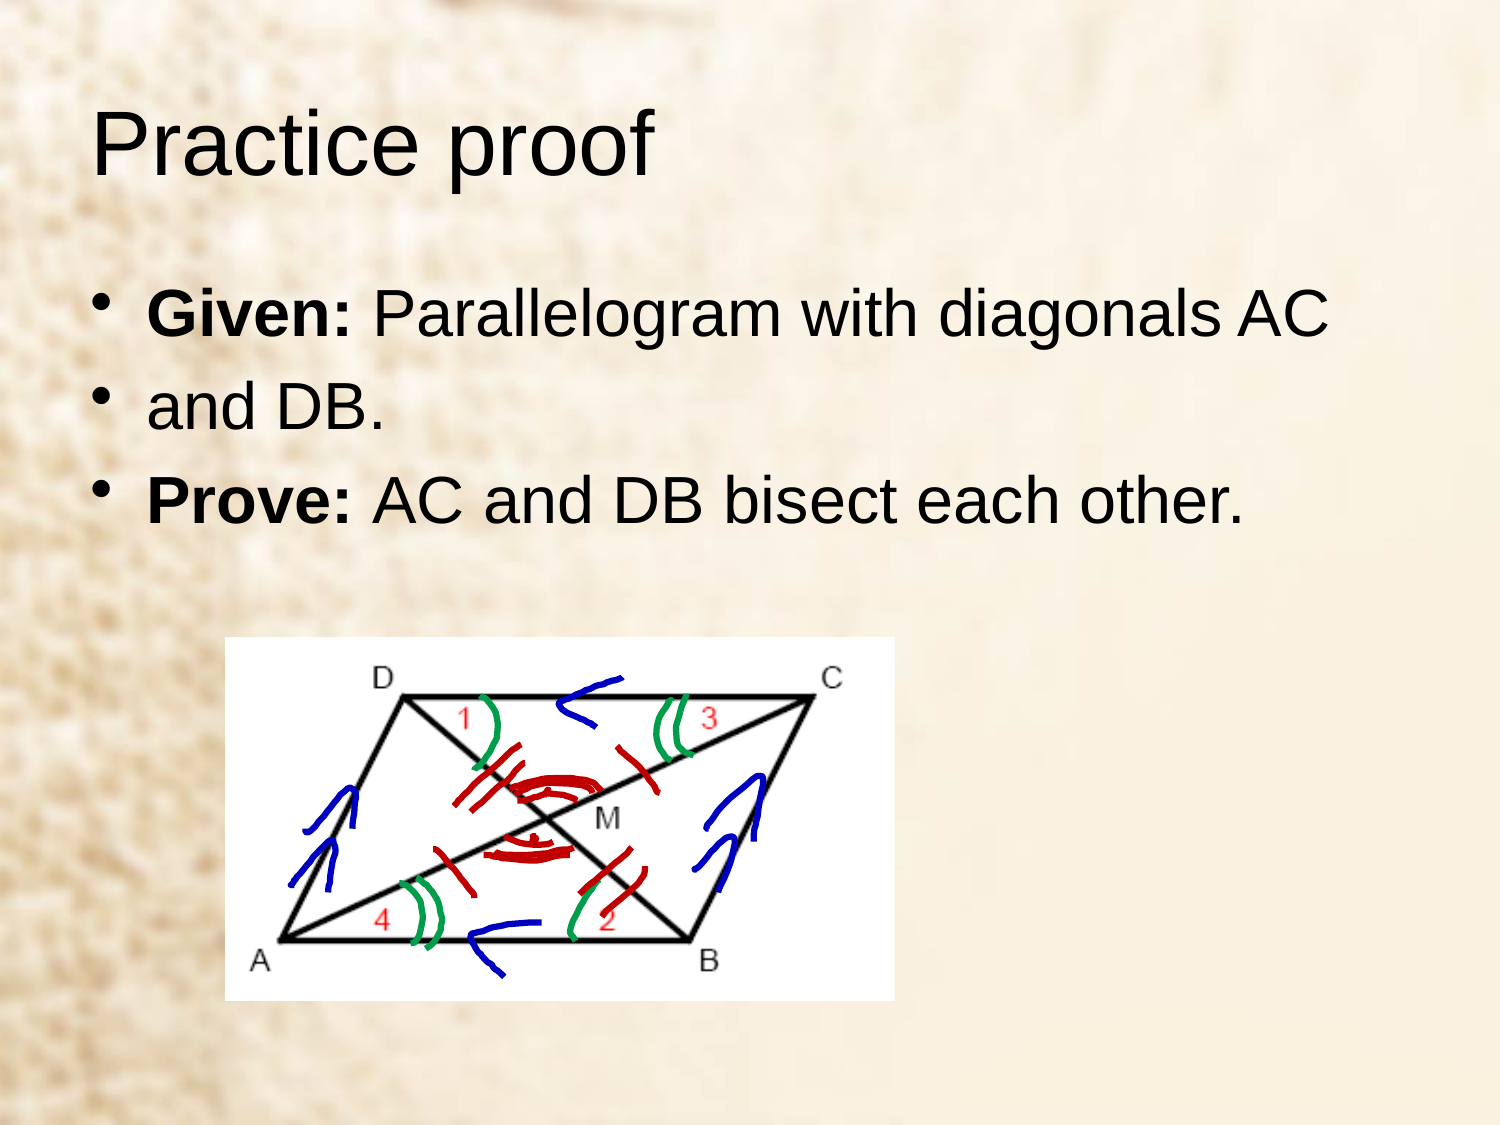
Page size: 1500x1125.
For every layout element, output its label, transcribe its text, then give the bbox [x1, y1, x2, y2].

list Given: Parallelogram with diagonals AC and DB. Prove: AC and DB bisect each other. [74, 262, 1426, 1006]
title Practice proof [74, 44, 1426, 233]
picture [0, 0, 1500, 1125]
